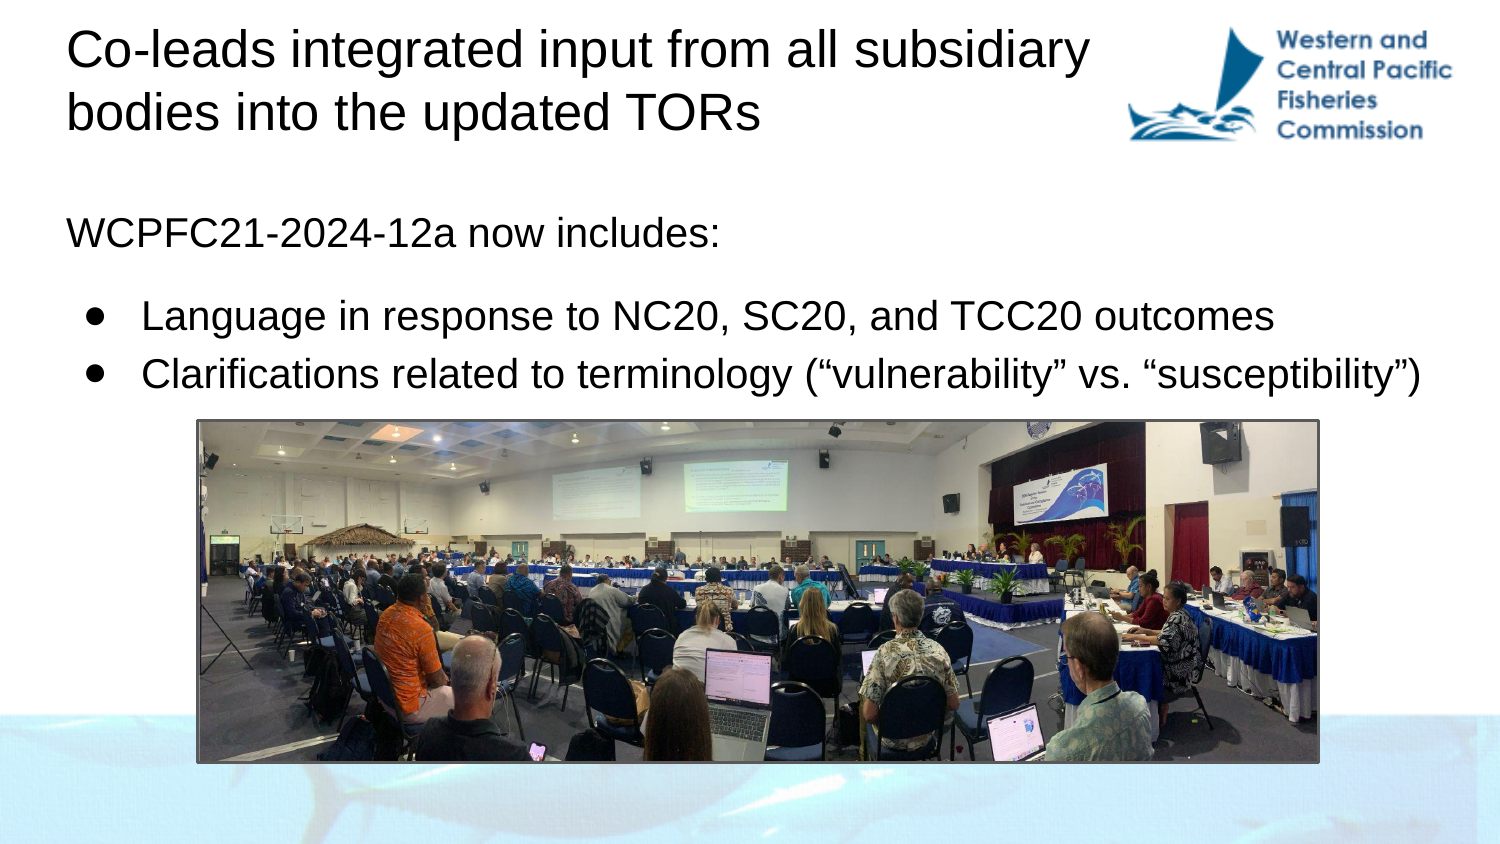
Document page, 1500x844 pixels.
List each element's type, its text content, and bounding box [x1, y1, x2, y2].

list WCPFC21-2024-12a now includes: Language in response to NC20, SC20, and TCC20 outcomes Clarifications related to terminology (“vulnerability” vs. “susceptibility”) [51, 183, 1449, 745]
picture [0, 0, 1500, 844]
title Co-leads integrated input from all subsidiary bodies into the updated TORs [51, 0, 1145, 157]
